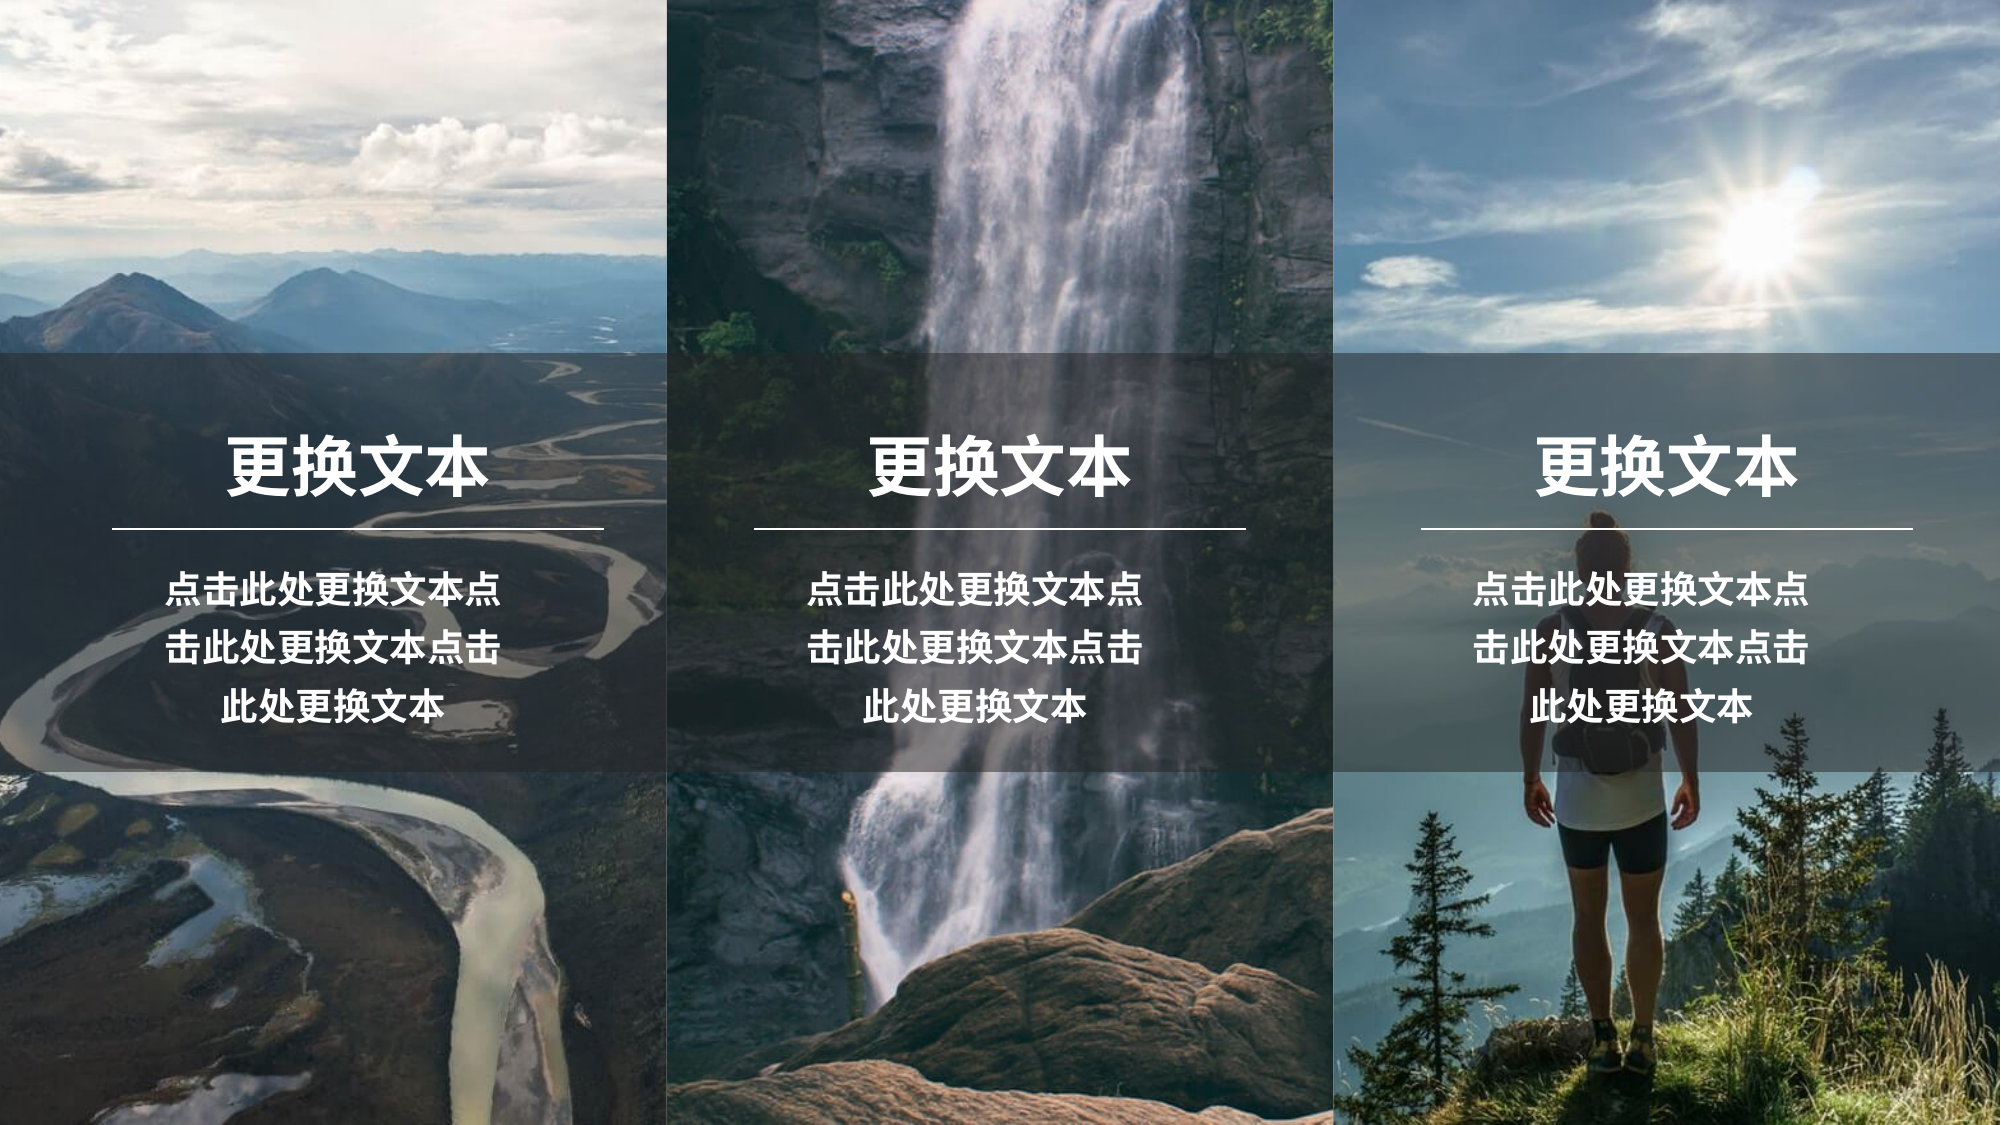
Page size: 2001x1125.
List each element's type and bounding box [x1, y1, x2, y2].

text_box [112, 393, 605, 732]
text_box [754, 393, 1246, 732]
text_box [1420, 393, 1913, 732]
picture [0, 0, 2000, 1125]
